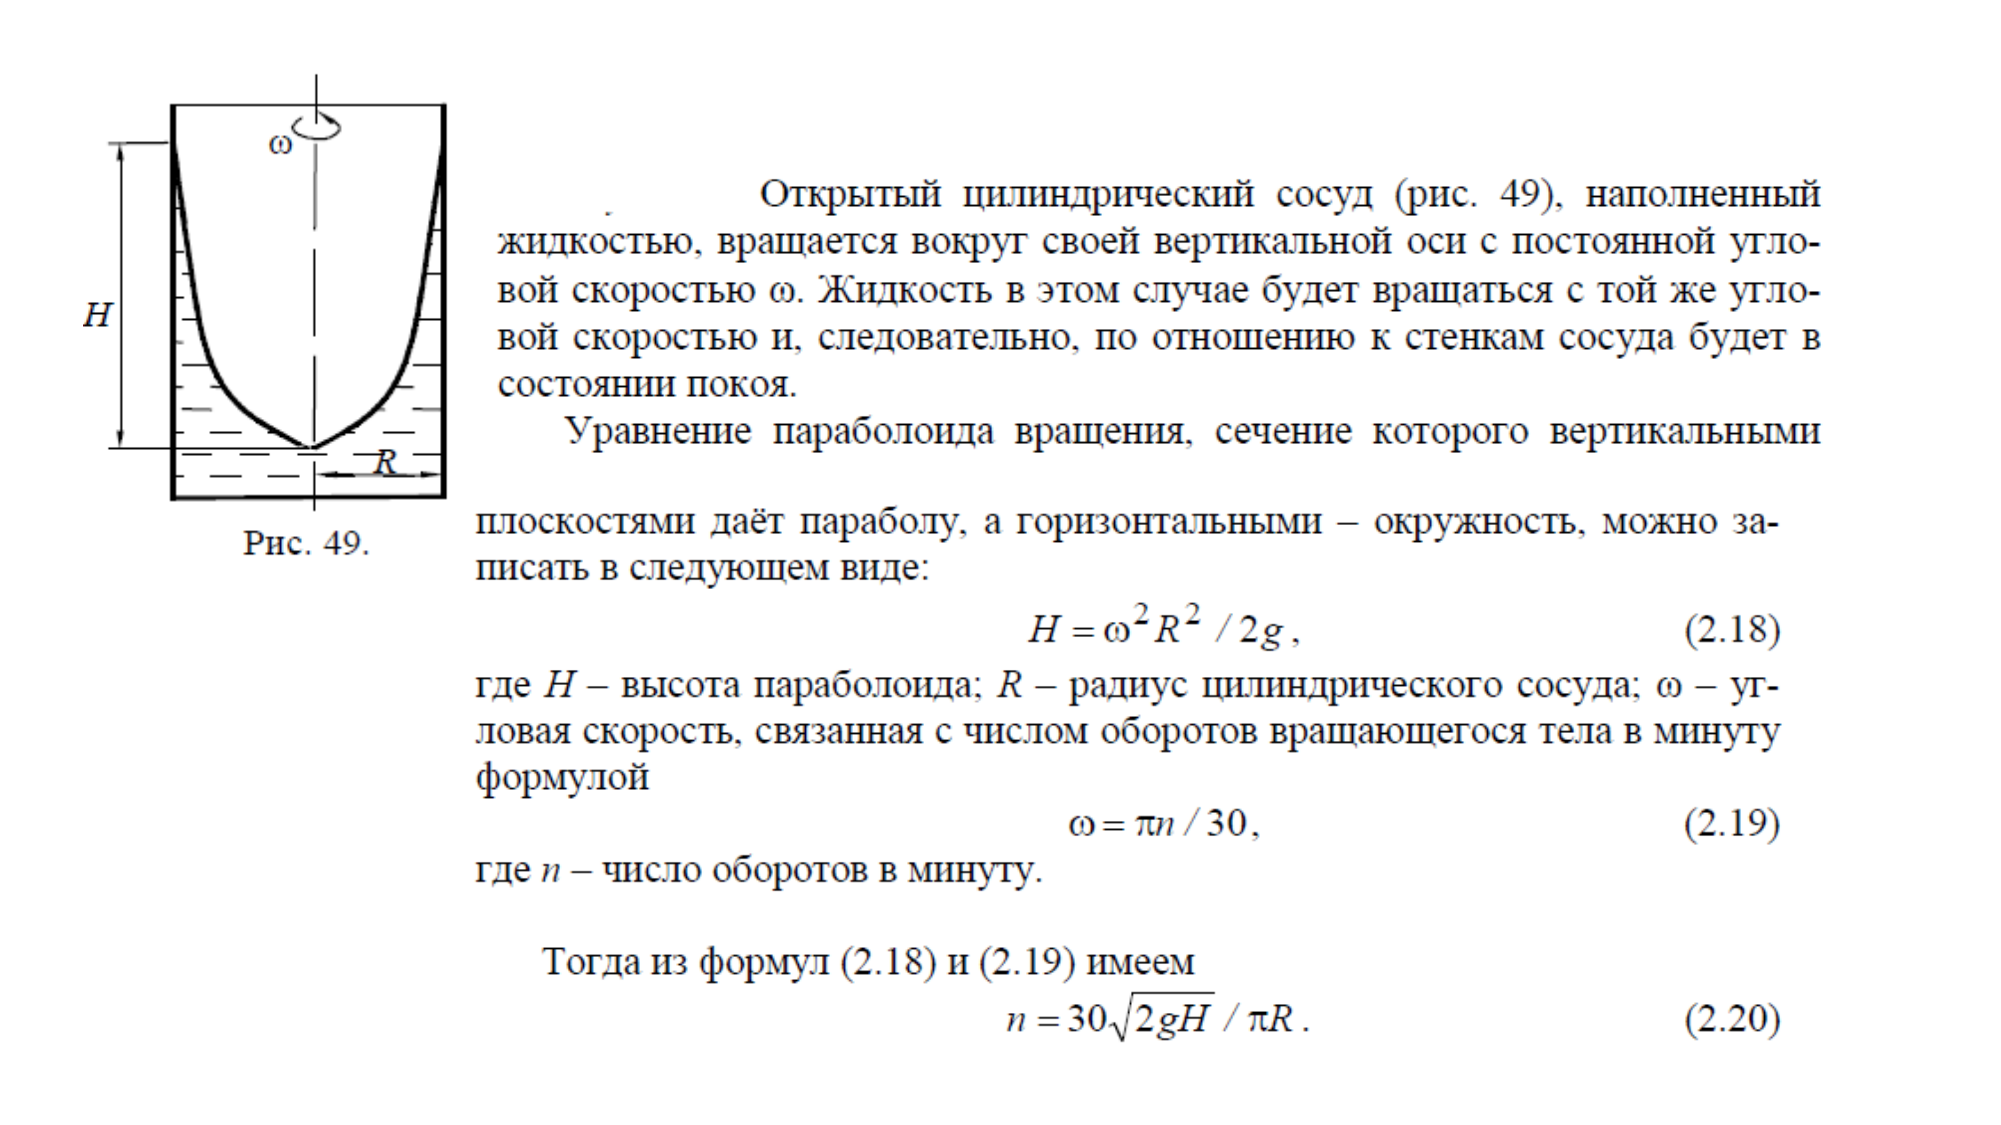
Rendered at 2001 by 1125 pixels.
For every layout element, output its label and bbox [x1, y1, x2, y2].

picture [83, 49, 1839, 1060]
